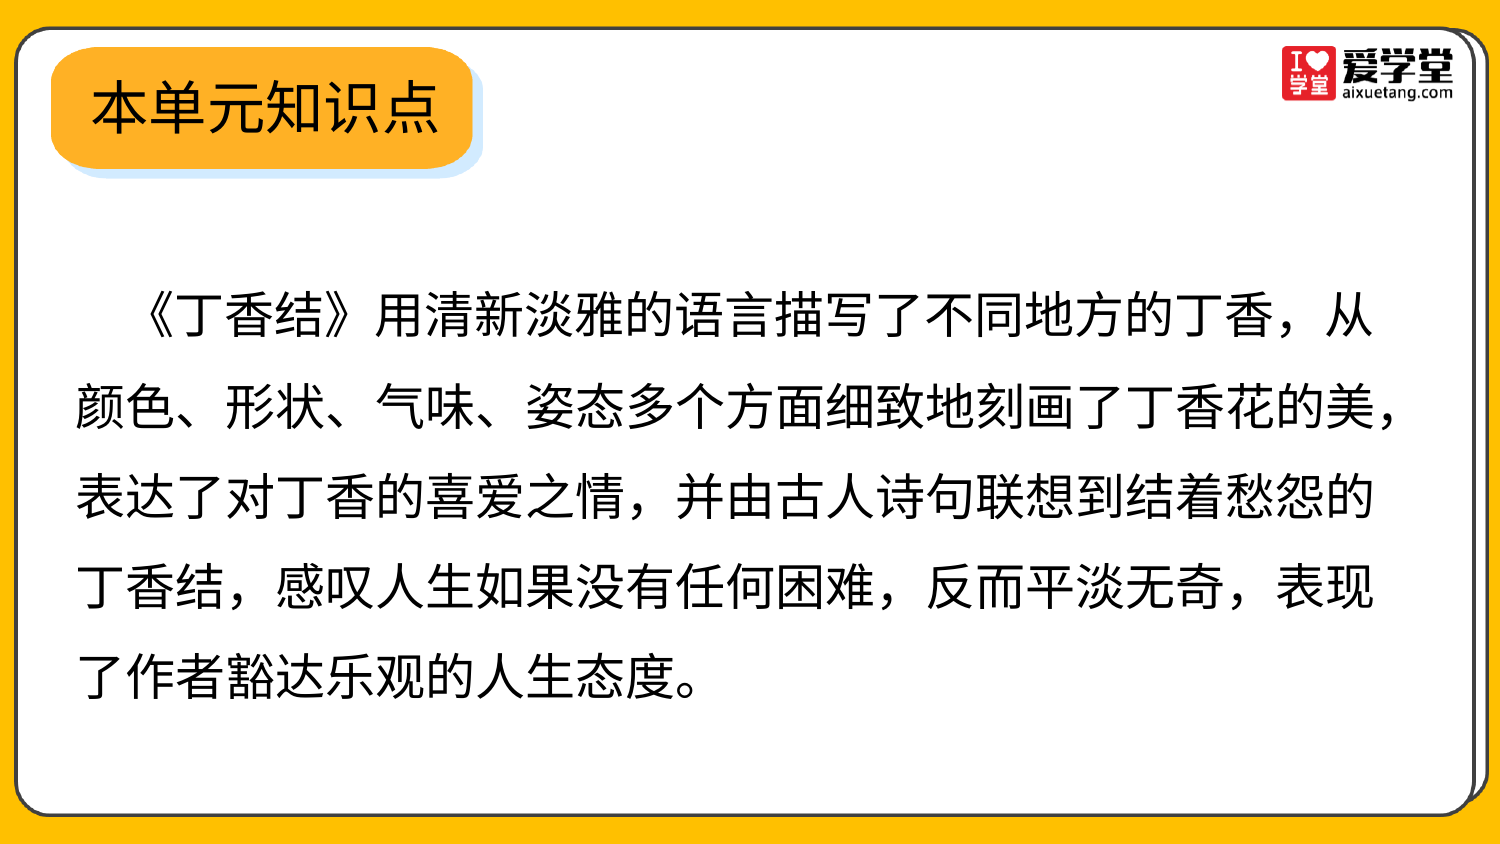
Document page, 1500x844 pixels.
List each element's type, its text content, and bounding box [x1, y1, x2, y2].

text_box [51, 47, 483, 179]
text_box 《丁香结》用清新淡雅的语言描写了不同地方的丁香，从颜色、形状、气味、姿态多个方面细致地刻画了丁香花的美，表达了对丁香的喜爱之情，并由古人诗句联想到结着愁怨的丁香结，感叹人生如果没有任何困难，反而平淡无奇，表现了作者豁达乐观的人生态度。 [63, 234, 1398, 711]
picture [0, 0, 1500, 844]
